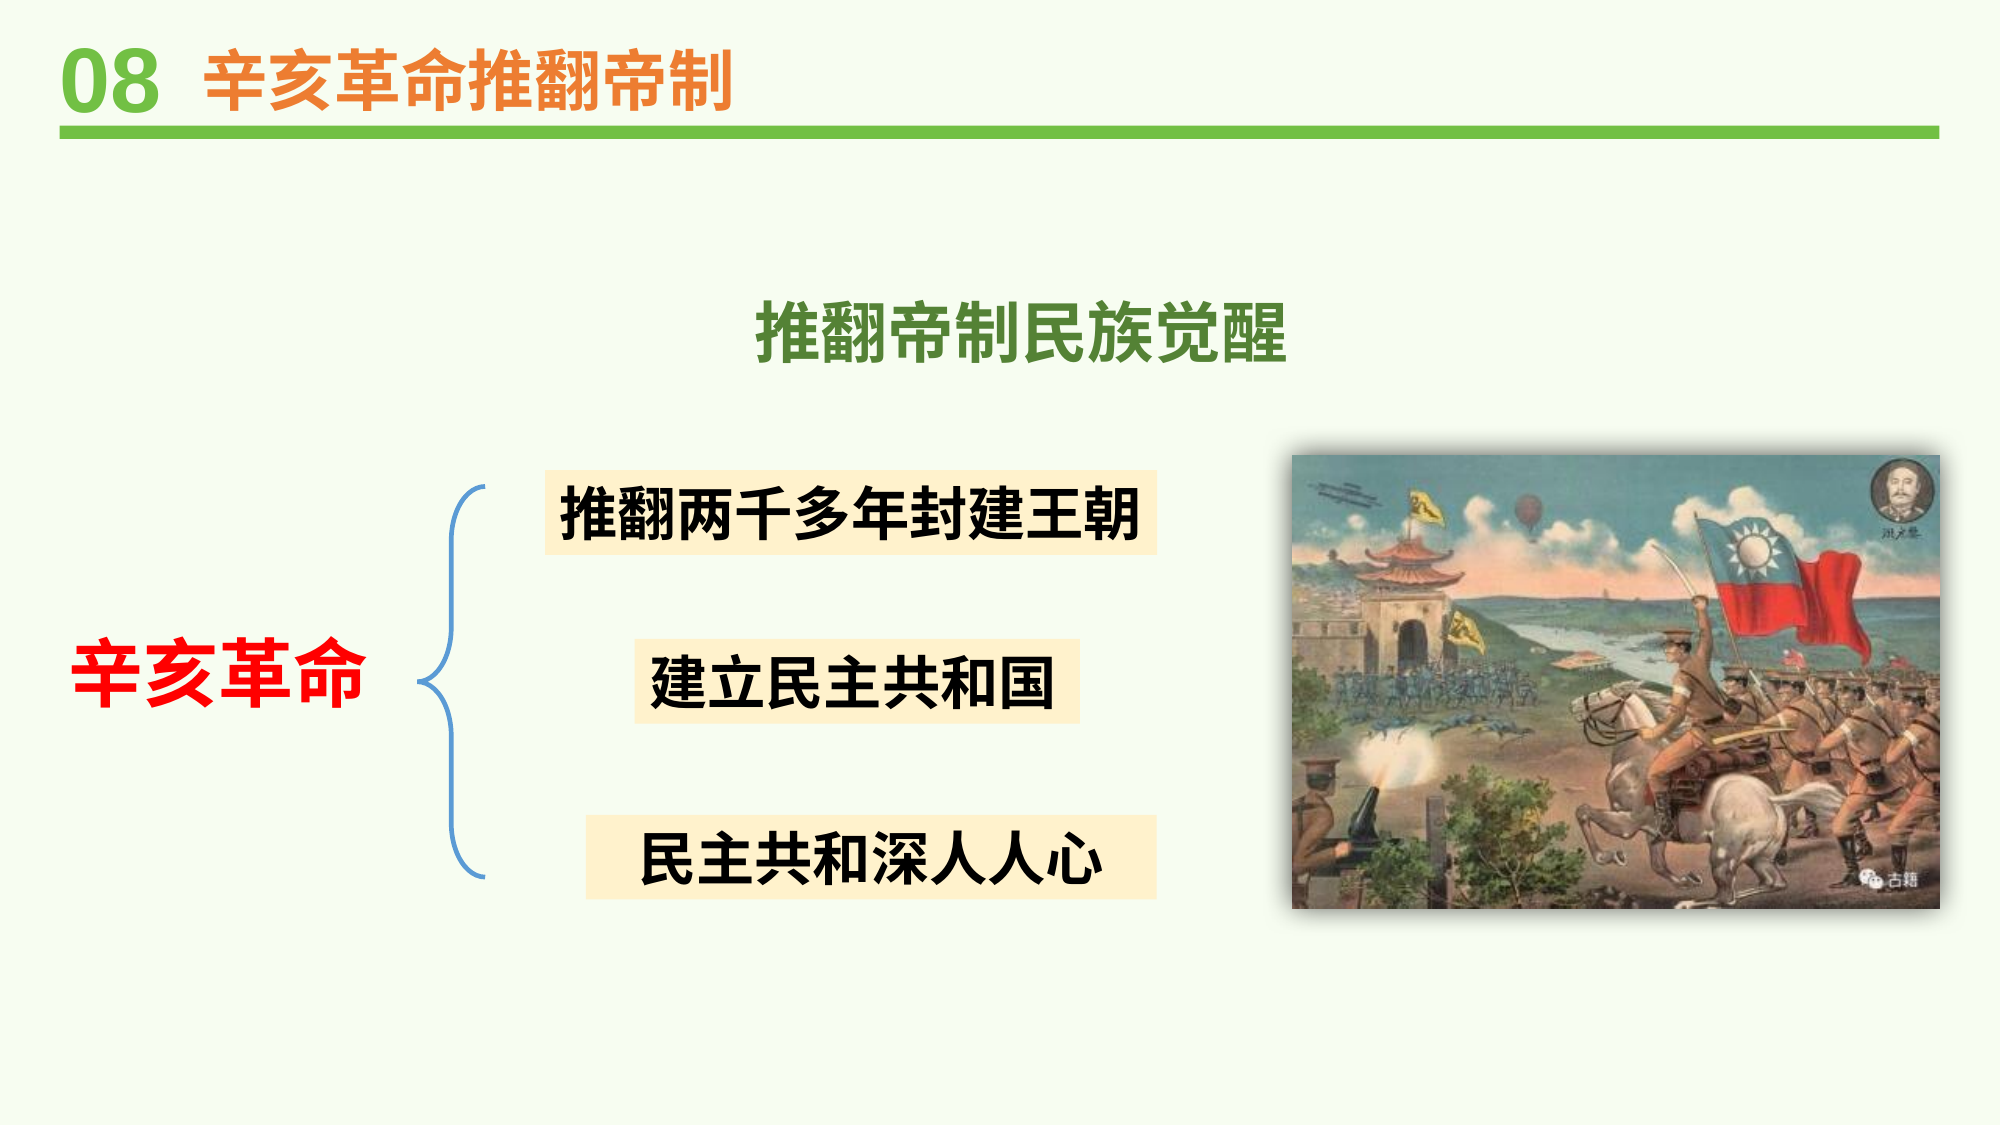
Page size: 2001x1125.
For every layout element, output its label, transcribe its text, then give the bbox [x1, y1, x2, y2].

text_box 建立民主共和国 [634, 638, 1080, 724]
text_box 民主共和深人人心 [585, 814, 1157, 900]
text_box [59, 125, 1940, 140]
text_box 推翻两千多年封建王朝 [545, 470, 1158, 555]
picture [1292, 455, 1940, 909]
text_box [417, 485, 486, 878]
text_box 推翻帝制民族觉醒 [739, 283, 1319, 379]
text_box 08 [59, 24, 161, 125]
text_box 辛亥革命 [53, 618, 384, 724]
text_box 辛亥革命推翻帝制 [186, 31, 855, 127]
